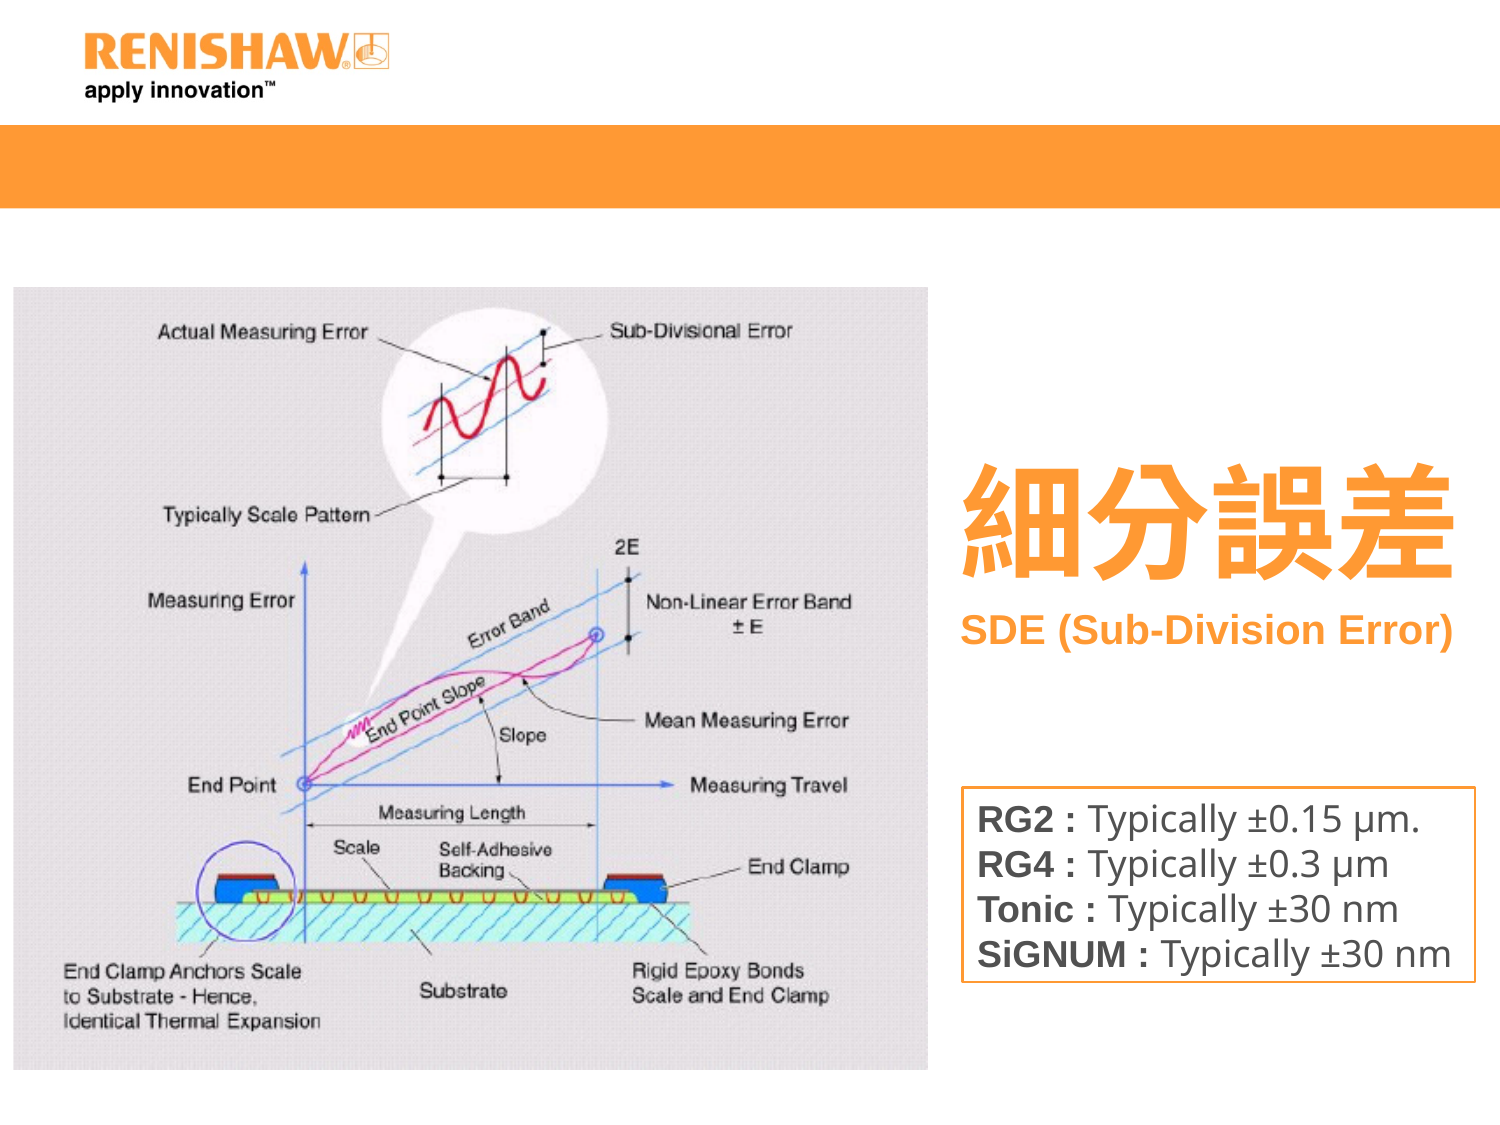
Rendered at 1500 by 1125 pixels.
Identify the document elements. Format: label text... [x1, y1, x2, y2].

picture [12, 287, 928, 1070]
picture [83, 30, 390, 104]
text_box RG2 : Typically ±0.15 μm. RG4 : Typically ±0.3 μm Tonic : Typically ±30 nm SiGNUM : Typically ±30 nm [962, 787, 1475, 983]
text_box 細分誤差 SDE (Sub-Division Error) [945, 437, 1500, 550]
